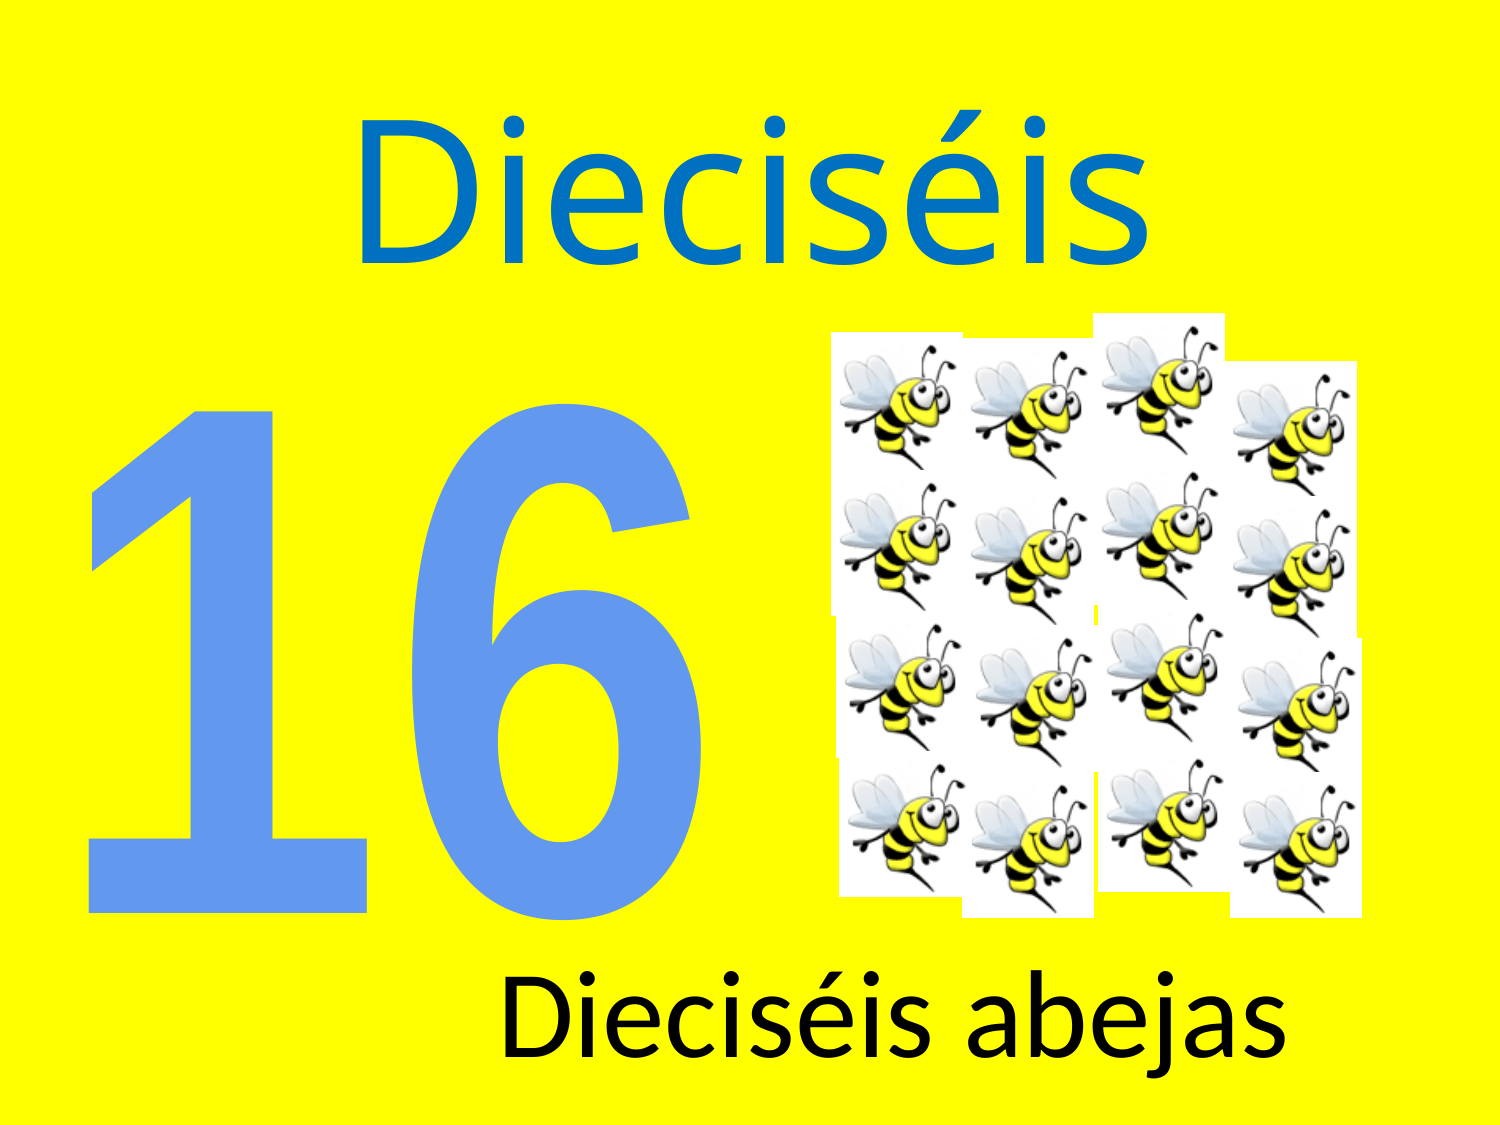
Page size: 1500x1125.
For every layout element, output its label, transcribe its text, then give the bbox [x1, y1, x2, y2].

text_box Dieciséis abejas [387, 925, 1429, 1091]
picture [830, 313, 1362, 919]
text_box 16 [36, 176, 739, 1067]
subtitle Dieciséis [225, 56, 1275, 344]
